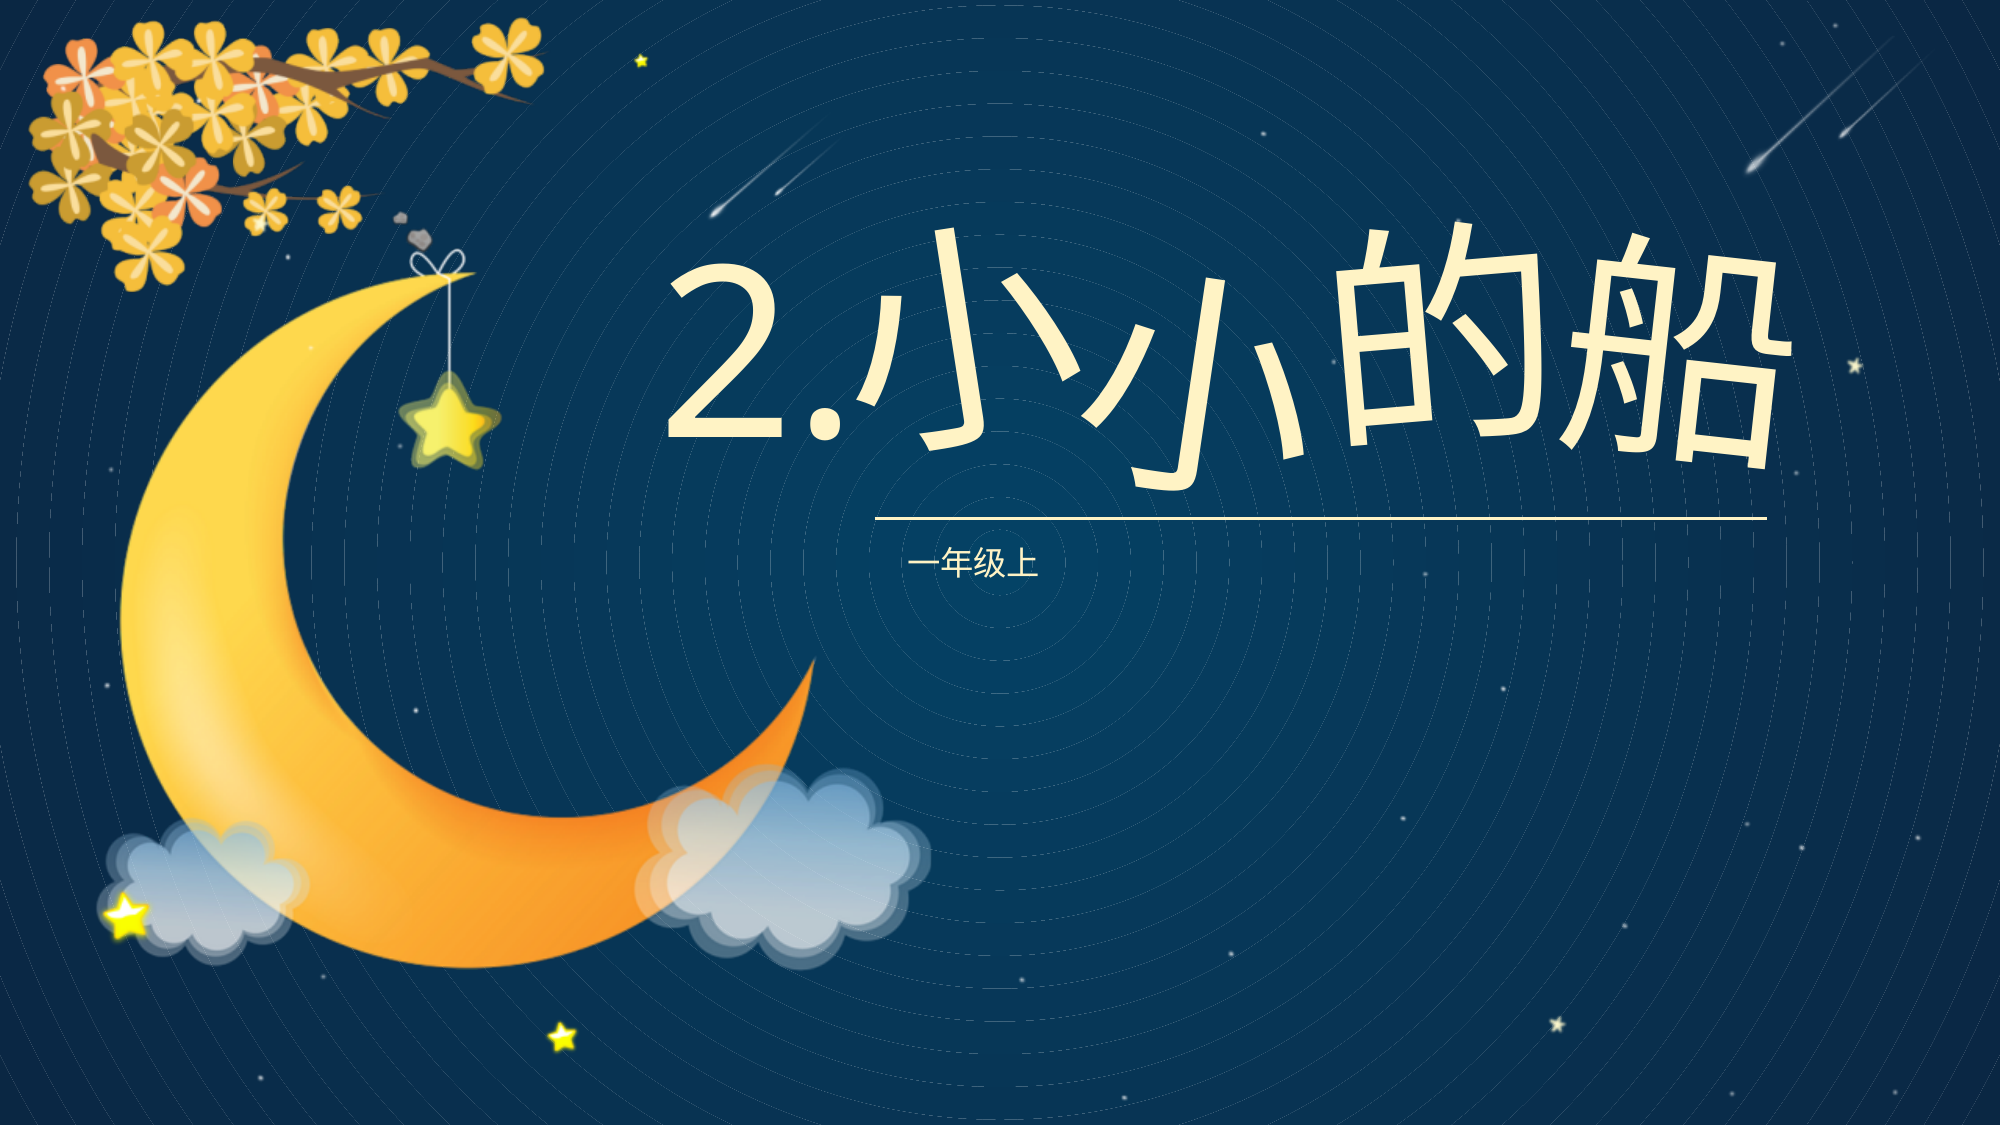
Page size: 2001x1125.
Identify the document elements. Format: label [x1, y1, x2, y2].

text_box [0, 0, 2000, 1125]
text_box [824, 178, 1818, 535]
picture [0, 3, 1956, 1112]
